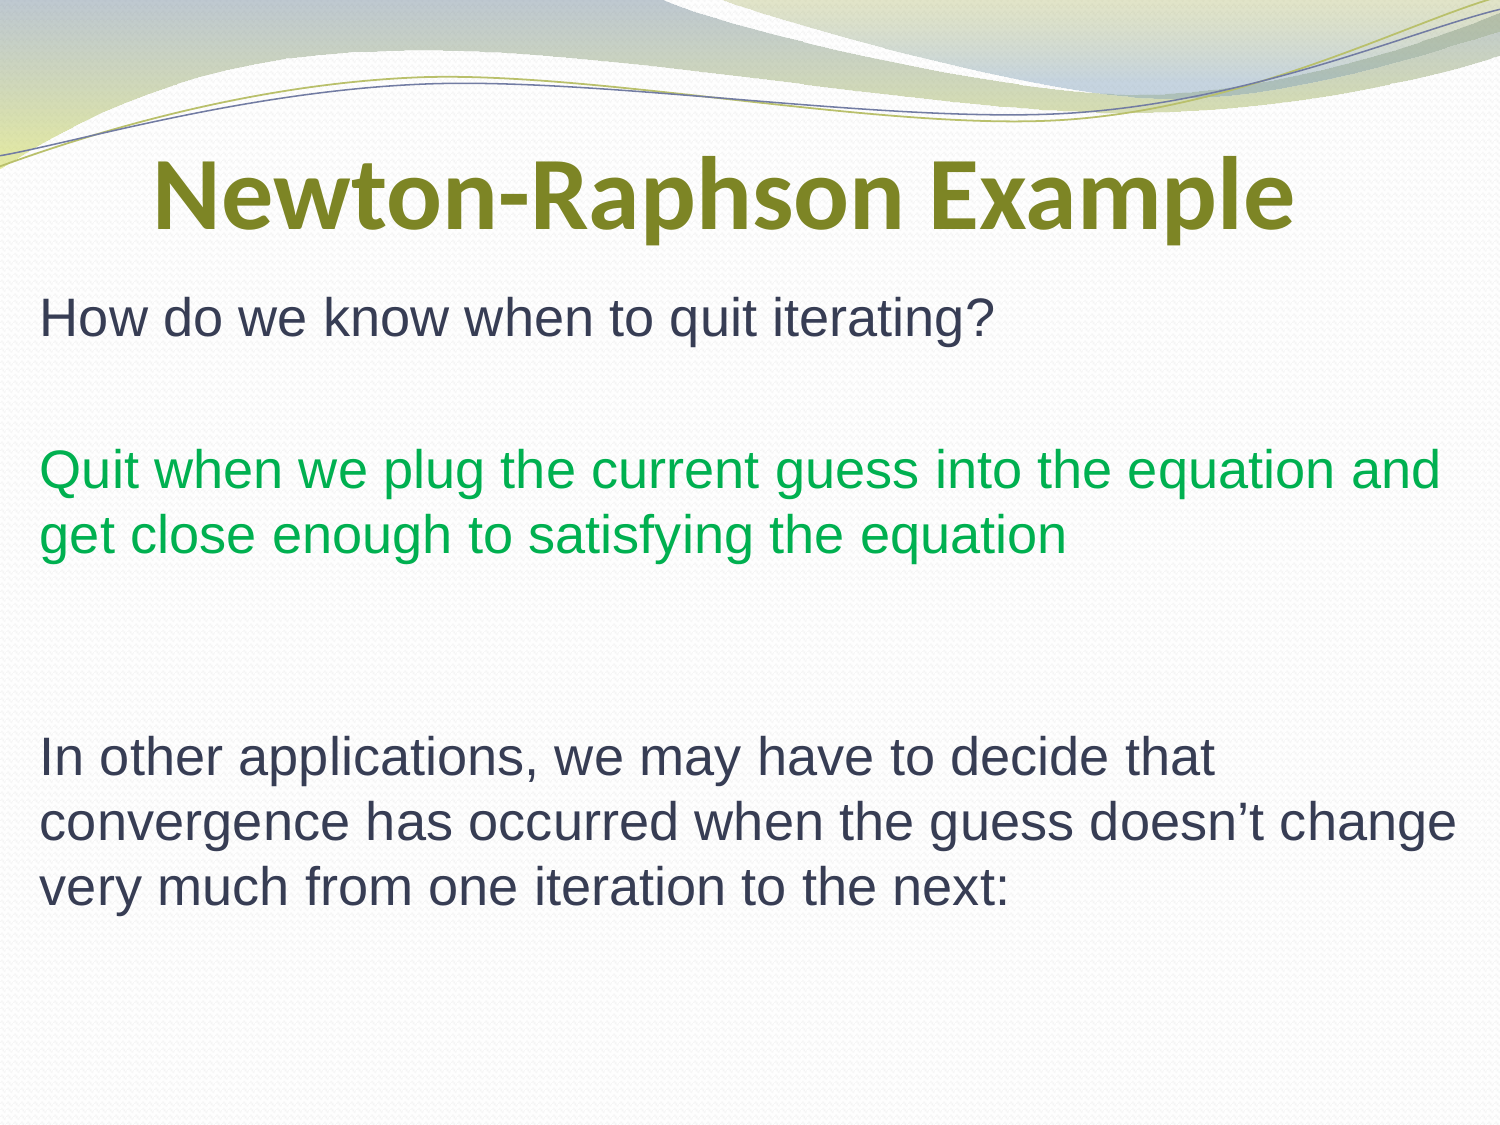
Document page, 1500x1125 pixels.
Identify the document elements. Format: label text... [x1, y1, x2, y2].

title Newton-Raphson Example [50, 62, 1400, 250]
